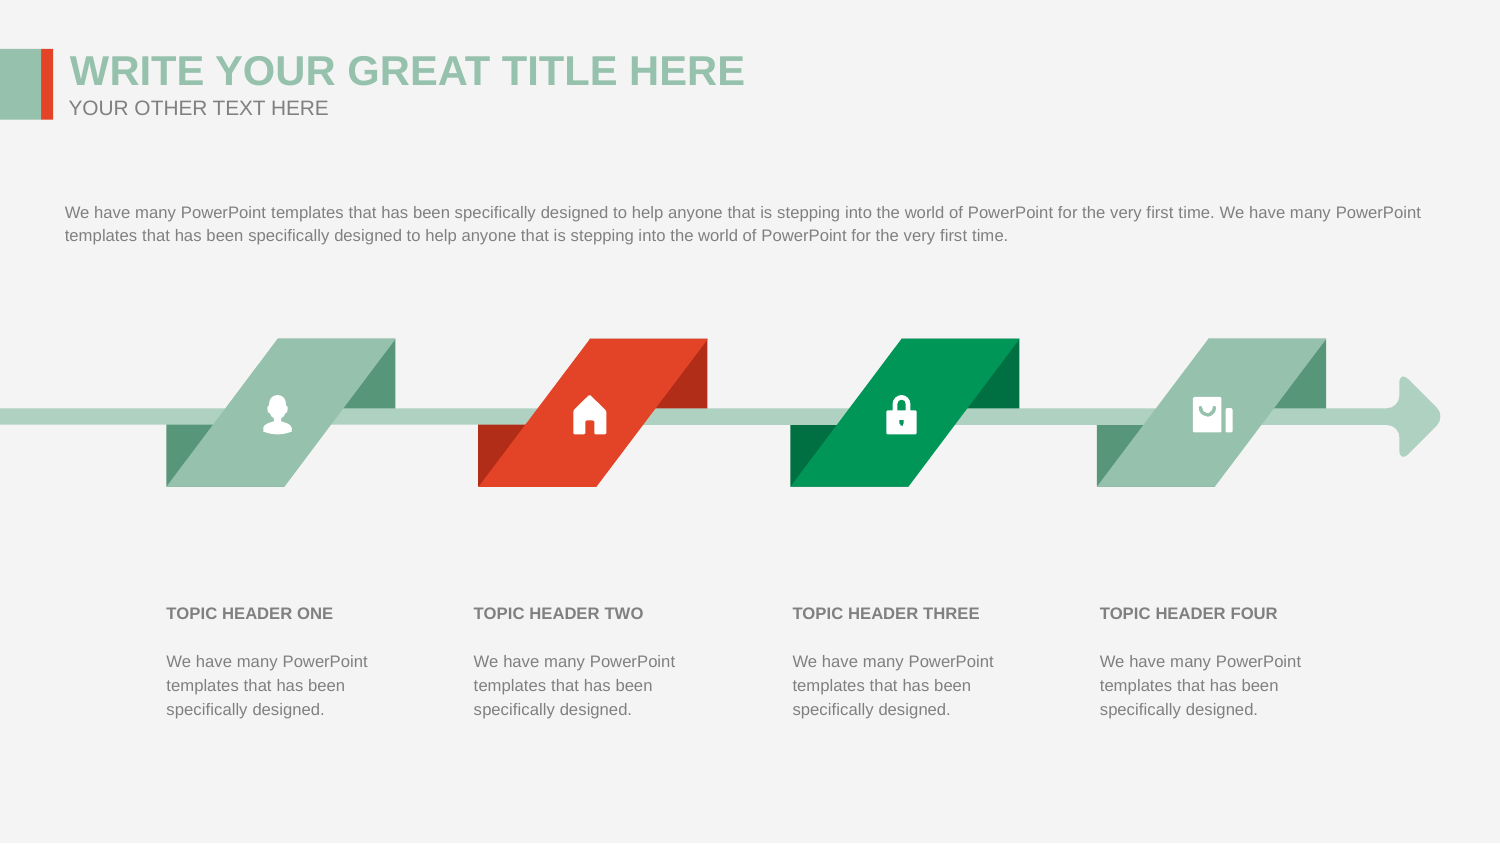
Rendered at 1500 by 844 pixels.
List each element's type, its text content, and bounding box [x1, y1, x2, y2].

text_box TOPIC HEADER FOUR We have many PowerPoint templates that has been specifically designed. [1099, 598, 1325, 719]
text_box [0, 408, 224, 425]
text_box [1096, 425, 1142, 486]
text_box [1096, 338, 1327, 487]
text_box We have many PowerPoint templates that has been specifically designed to help anyone that is stepping into the world of PowerPoint for the very first time. We have many PowerPoint templates that has been specifically designed to help anyone that is stepping into the world of PowerPoint for the very first time. [64, 197, 1436, 246]
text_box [1192, 396, 1233, 433]
text_box [166, 338, 396, 487]
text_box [0, 48, 54, 120]
text_box [886, 395, 917, 435]
text_box [790, 338, 1020, 487]
text_box [956, 408, 1155, 425]
text_box [969, 340, 1020, 408]
text_box TOPIC HEADER THREE We have many PowerPoint templates that has been specifically designed. [792, 598, 1017, 719]
text_box YOUR OTHER TEXT HERE [54, 86, 344, 127]
text_box [1263, 376, 1441, 457]
text_box [644, 408, 848, 425]
text_box [573, 395, 607, 435]
text_box [478, 425, 524, 486]
text_box TOPIC HEADER TWO We have many PowerPoint templates that has been specifically designed. [473, 598, 699, 719]
text_box [478, 339, 708, 487]
text_box [1275, 340, 1327, 408]
text_box [332, 408, 537, 425]
text_box [166, 425, 212, 485]
text_box [790, 425, 836, 485]
text_box WRITE YOUR GREAT TITLE HERE [55, 36, 761, 102]
text_box [263, 395, 292, 435]
text_box TOPIC HEADER ONE We have many PowerPoint templates that has been specifically designed. [166, 598, 391, 719]
text_box [657, 341, 708, 408]
text_box [345, 340, 396, 408]
